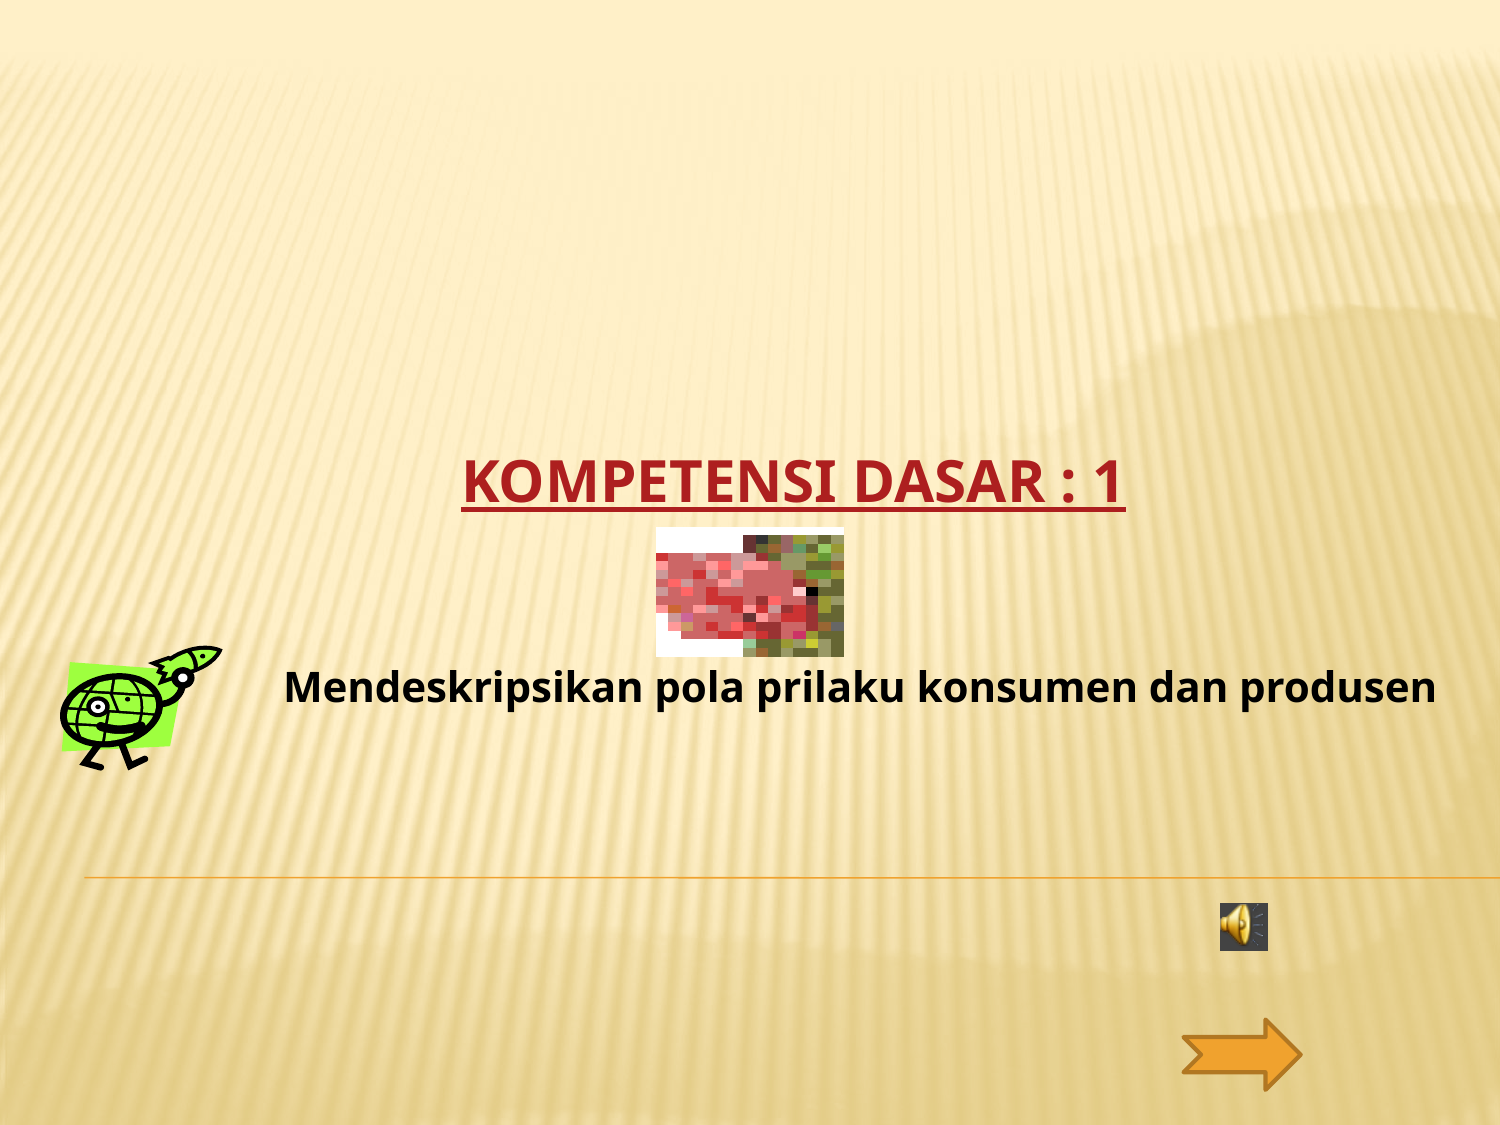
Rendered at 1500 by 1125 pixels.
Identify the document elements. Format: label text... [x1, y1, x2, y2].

picture [1218, 902, 1270, 953]
title Mendeskripsikan pola prilaku konsumen dan produsen [70, 621, 1458, 822]
text_box [1181, 1017, 1303, 1092]
picture [655, 527, 844, 657]
picture [58, 644, 223, 772]
subtitle KOMPETENSI DASAR : 1 [62, 281, 1450, 528]
